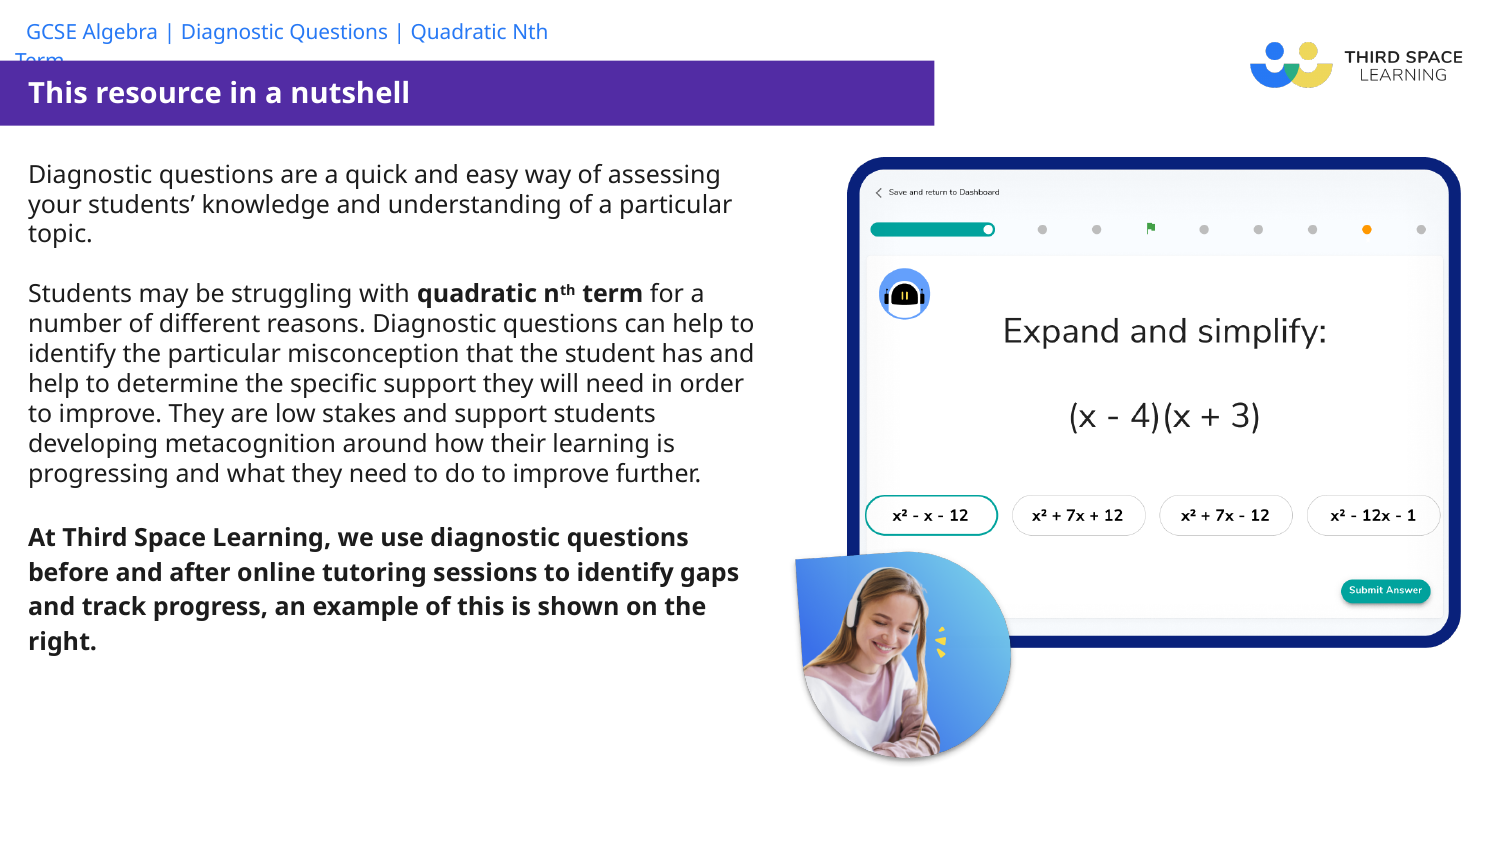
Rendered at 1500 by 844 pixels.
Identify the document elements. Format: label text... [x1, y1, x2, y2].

picture [777, 157, 1461, 787]
text_box This resource in a nutshell [13, 59, 551, 125]
text_box Diagnostic questions are a quick and easy way of assessing your students’ knowledge and understanding of a particular topic. Students may be struggling with quadratic nth term for a number of different reasons. Diagnostic questions can help to identify the particular misconception that the student has and help to determine the specific support they will need in order to improve. They are low stakes and support students developing metacognition around how their learning is progressing and what they need to do to improve further. At Third Space Learning, we use diagnostic questions before and after online tutoring sessions to identify gaps and track progress, an example of this is shown on the right. [13, 157, 780, 785]
picture [1250, 33, 1465, 99]
